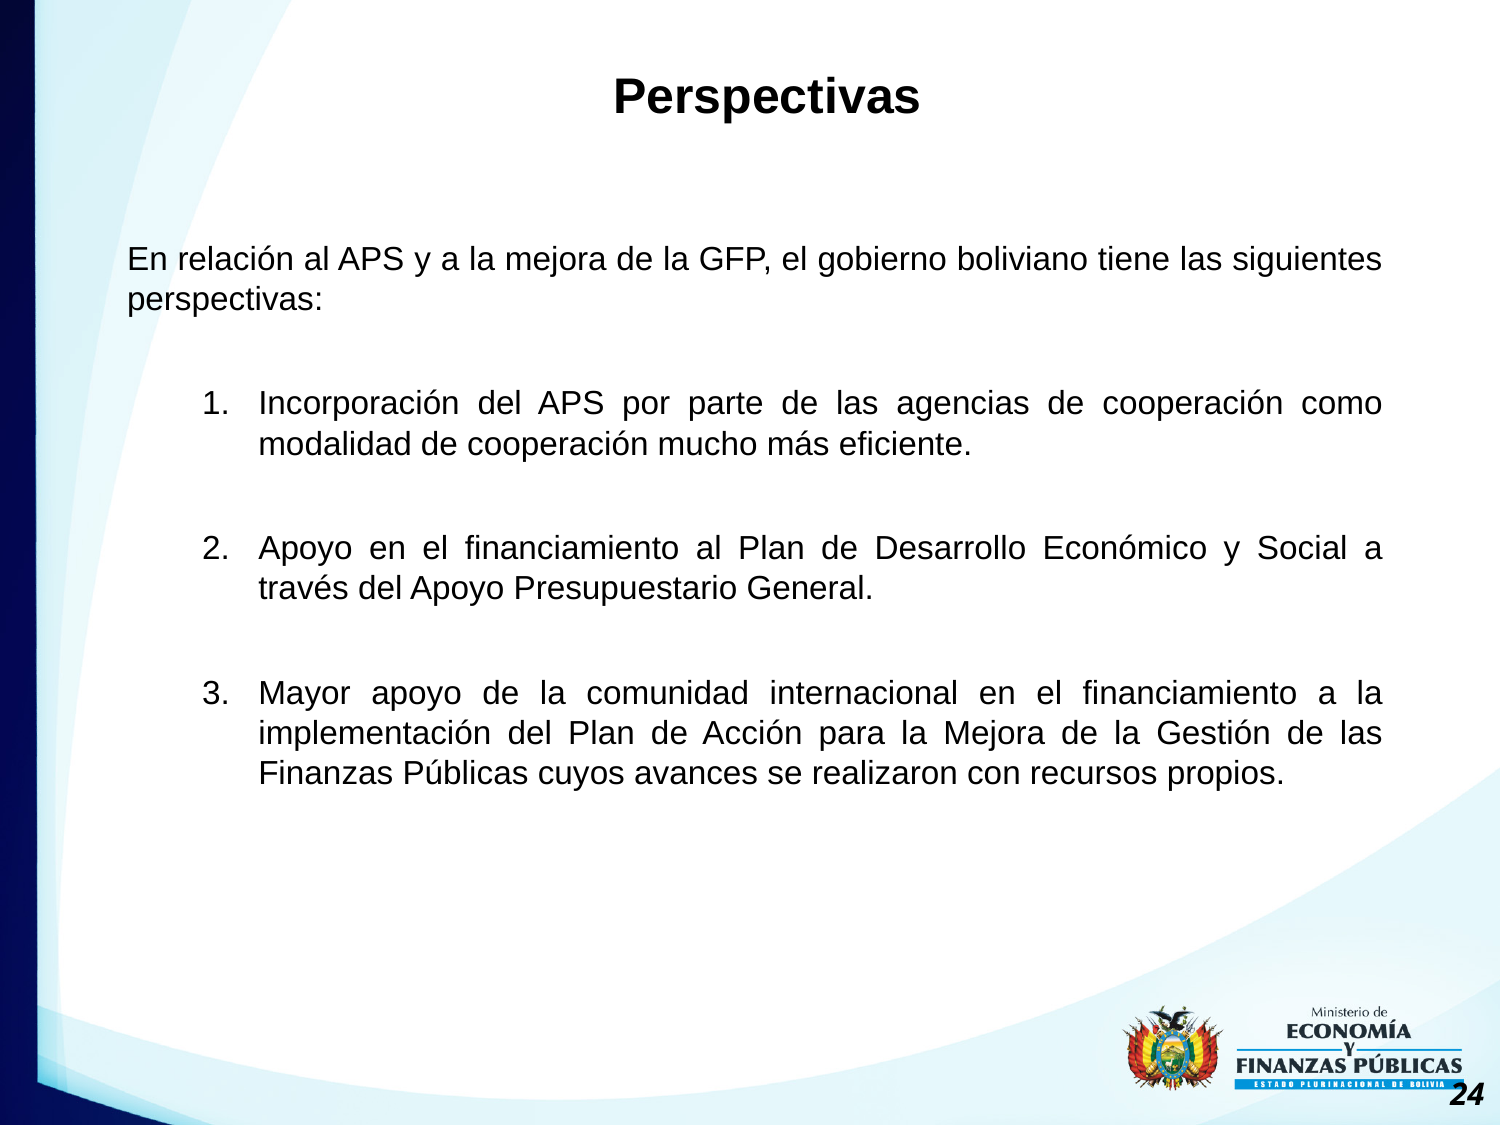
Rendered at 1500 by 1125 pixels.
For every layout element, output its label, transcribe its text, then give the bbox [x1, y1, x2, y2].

text_box Perspectivas [35, 55, 1500, 220]
picture [0, 0, 1500, 1125]
text_box En relación al APS y a la mejora de la GFP, el gobierno boliviano tiene las siguientes perspectivas: Incorporación del APS por parte de las agencias de cooperación como modalidad de cooperación mucho más eficiente. Apoyo en el financiamiento al Plan de Desarrollo Económico y Social a través del Apoyo Presupuestario General. Mayor apoyo de la comunidad internacional en el financiamiento a la implementación del Plan de Acción para la Mejora de la Gestión de las Finanzas Públicas cuyos avances se realizaron con recursos propios. [112, 229, 1400, 904]
slide_number 24 [1124, 1046, 1500, 1125]
